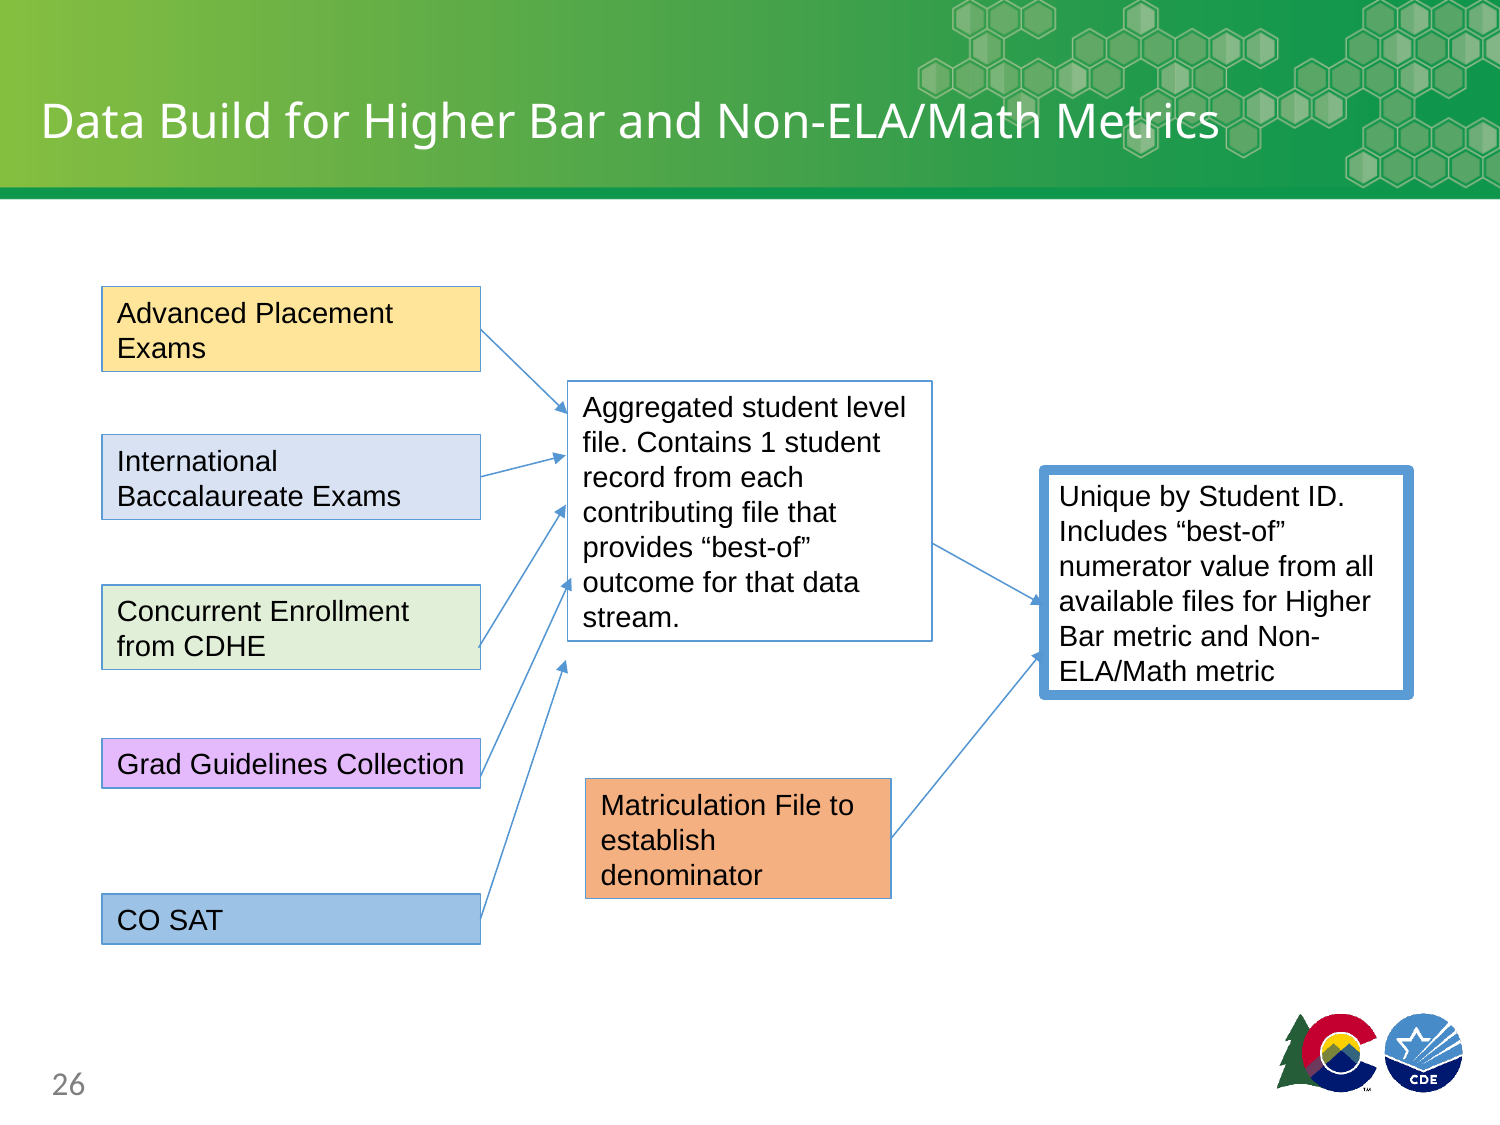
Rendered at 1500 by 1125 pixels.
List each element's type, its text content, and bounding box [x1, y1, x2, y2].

text_box Unique by Student ID. Includes “best-of” numerator value from all available files for Higher Bar metric and Non-ELA/Math metric [1043, 470, 1409, 695]
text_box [480, 329, 568, 415]
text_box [480, 577, 572, 777]
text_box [480, 659, 567, 920]
text_box Advanced Placement Exams [101, 286, 481, 372]
slide_number 26 [36, 1054, 375, 1115]
text_box Matriculation File to establish denominator [585, 778, 892, 899]
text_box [478, 504, 567, 578]
text_box Aggregated student level file. Contains 1 student record from each contributing file that provides “best-of” outcome for that data stream. [567, 381, 933, 641]
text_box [480, 455, 567, 478]
title Data Build for Higher Bar and Non-ELA/Math Metrics [40, 81, 1409, 166]
picture [0, 0, 1500, 200]
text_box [932, 543, 1045, 606]
text_box Grad Guidelines Collection [101, 738, 474, 789]
text_box Concurrent Enrollment from CDHE [101, 584, 475, 670]
text_box International Baccalaureate Exams [101, 434, 481, 520]
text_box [890, 649, 1045, 840]
picture [1275, 1012, 1463, 1093]
text_box CO SAT [101, 894, 481, 945]
